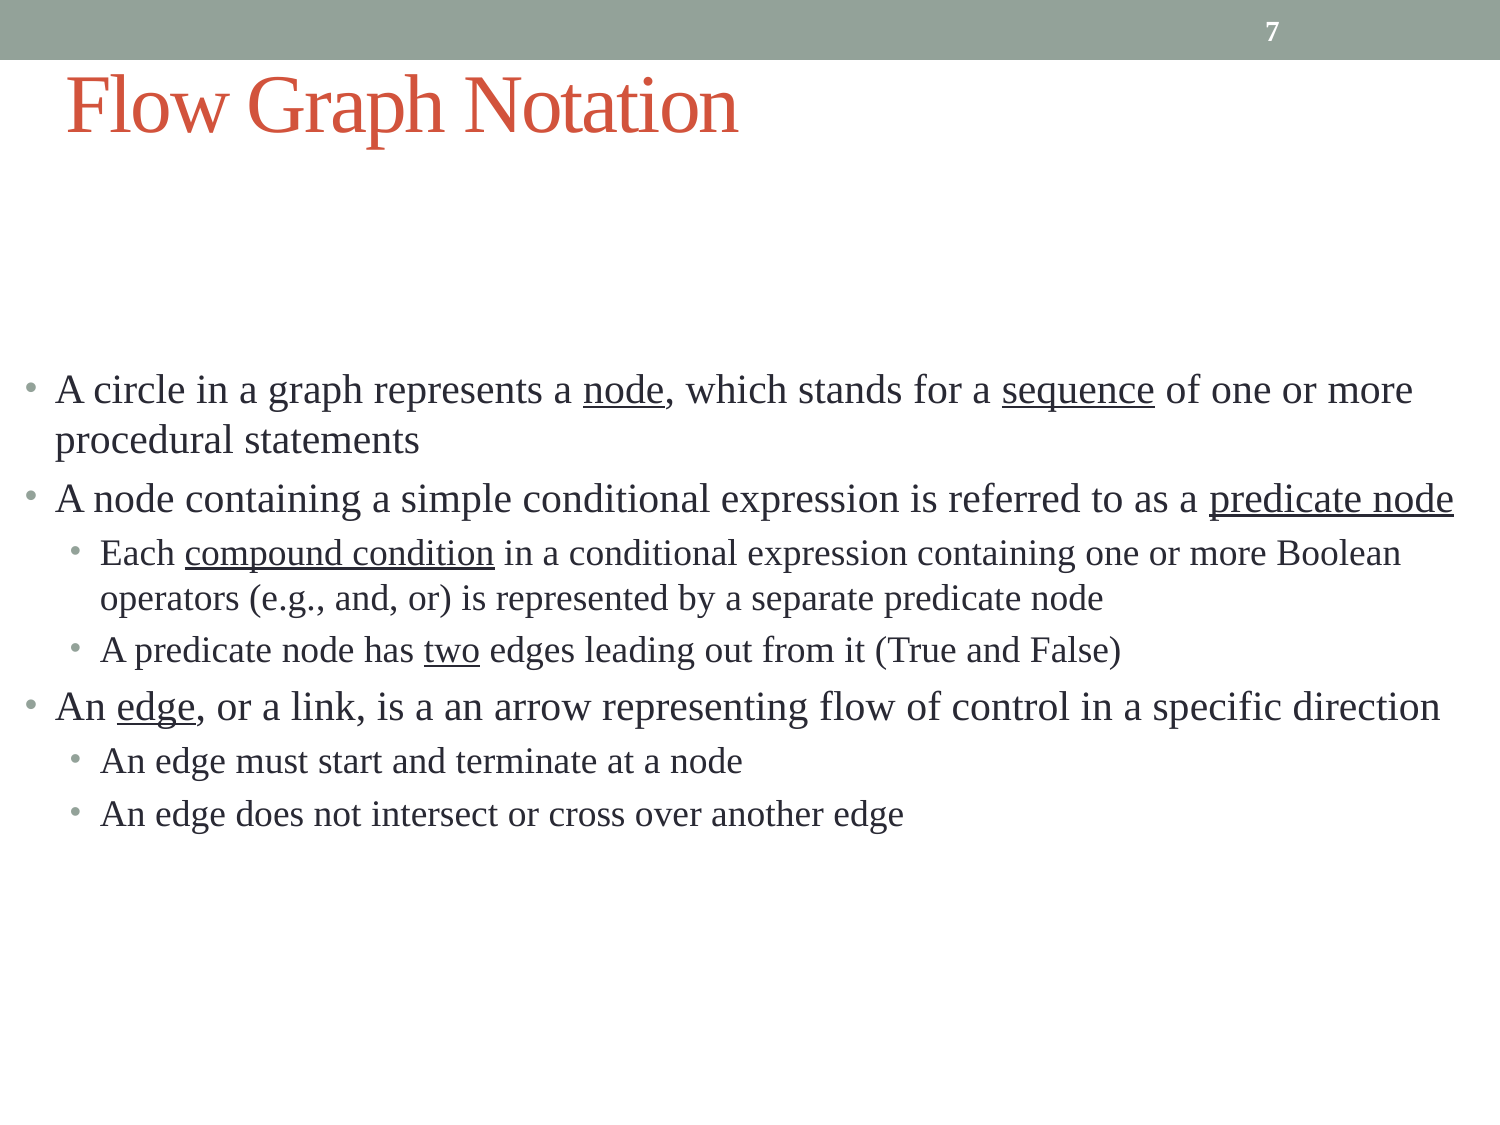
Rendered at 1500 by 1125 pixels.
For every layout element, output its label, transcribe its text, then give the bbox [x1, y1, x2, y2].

list A circle in a graph represents a node, which stands for a sequence of one or more procedural statements A node containing a simple conditional expression is referred to as a predicate node Each compound condition in a conditional expression containing one or more Boolean operators (e.g., and, or) is represented by a separate predicate node A predicate node has two edges leading out from it (True and False) An edge, or a link, is a an arrow representing flow of control in a specific direction An edge must start and terminate at a node An edge does not intersect or cross over another edge [9, 354, 1473, 1055]
title Flow Graph Notation [50, 5, 1325, 194]
slide_number 7 [1250, 3, 1425, 57]
